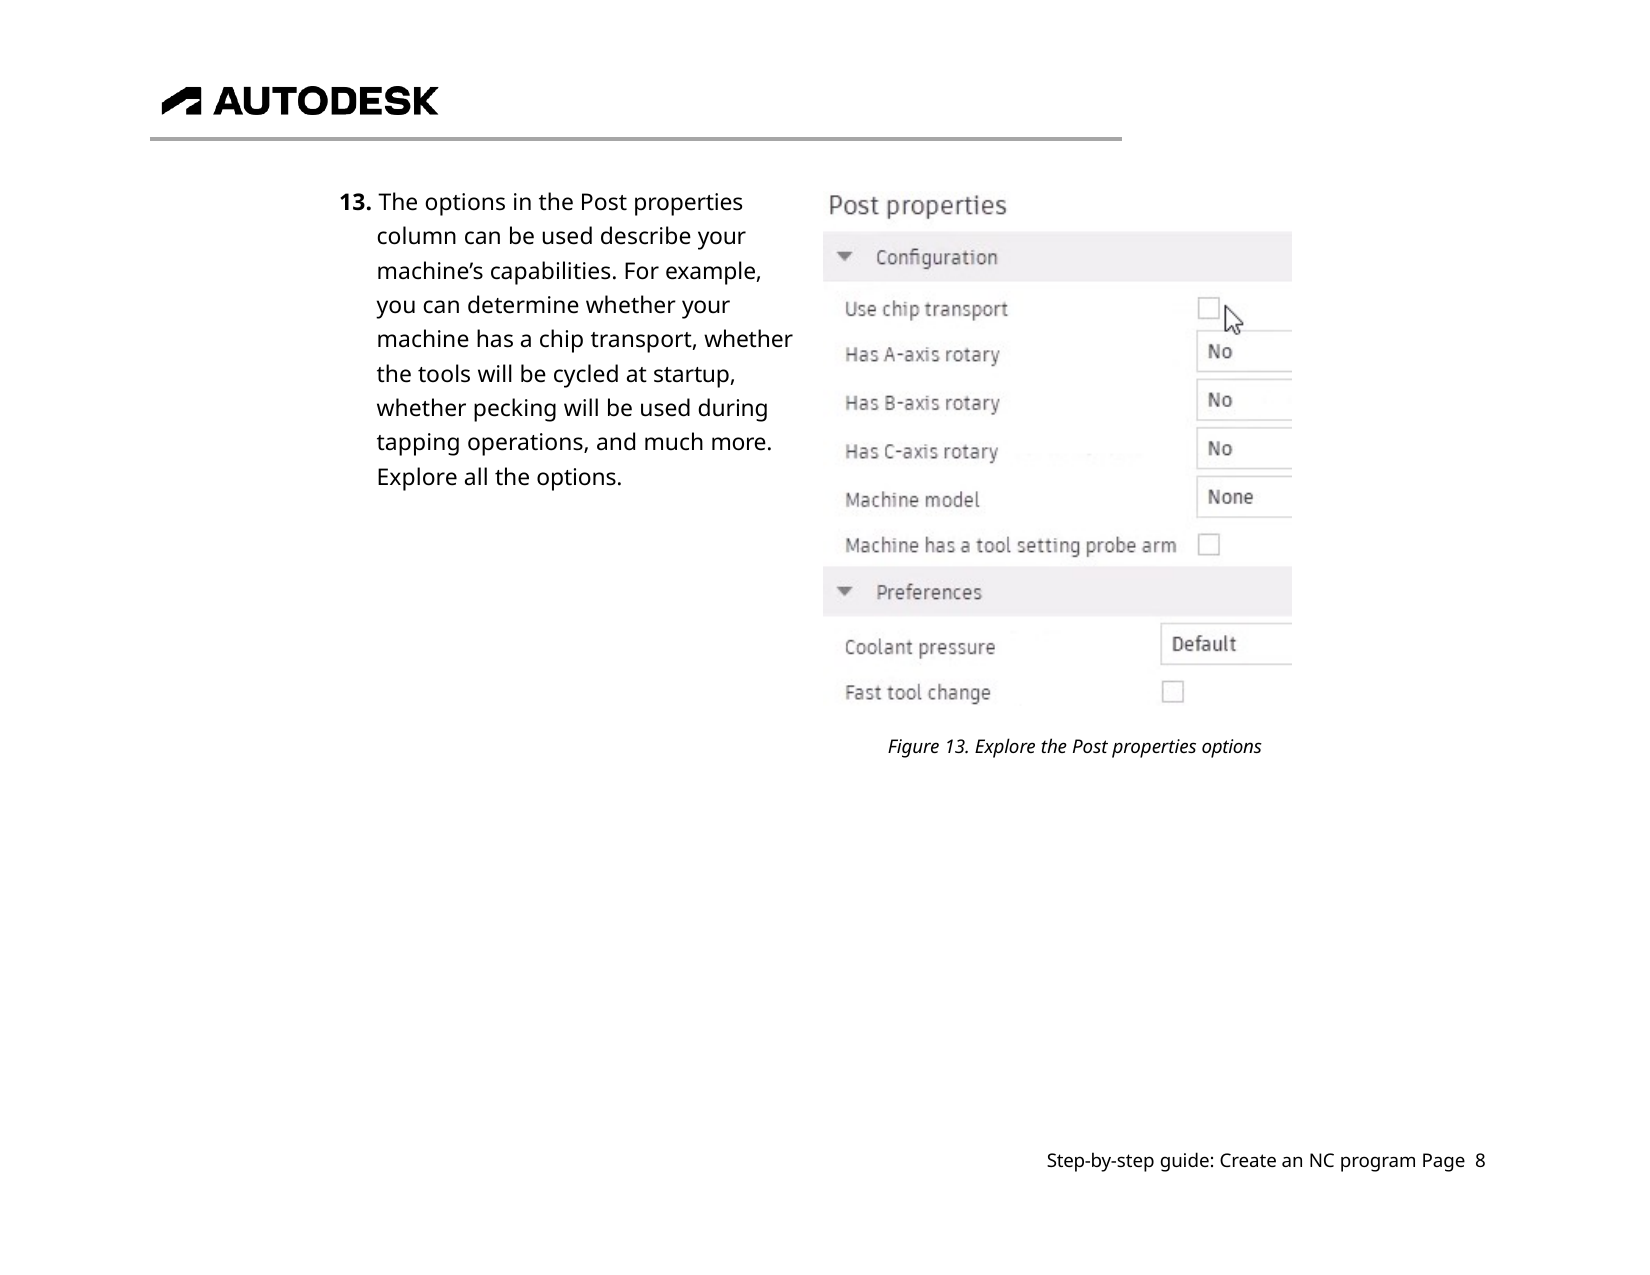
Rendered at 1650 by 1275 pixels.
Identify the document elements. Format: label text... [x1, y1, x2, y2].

text_box Figure 13. Explore the Post properties options [885, 732, 1294, 758]
picture [161, 86, 439, 115]
picture [822, 191, 1292, 706]
slide_number Step-by-step guide: Create an NC program Page 10 [1044, 1145, 1509, 1275]
text_box 13. The options in the Post properties column can be used describe your machine’s capabilities. For example, you can determine whether your machine has a chip transport, whether the tools will be cycled at startup, whether pecking will be used during tapping operations, and much more. Explore all the options. [337, 178, 795, 490]
